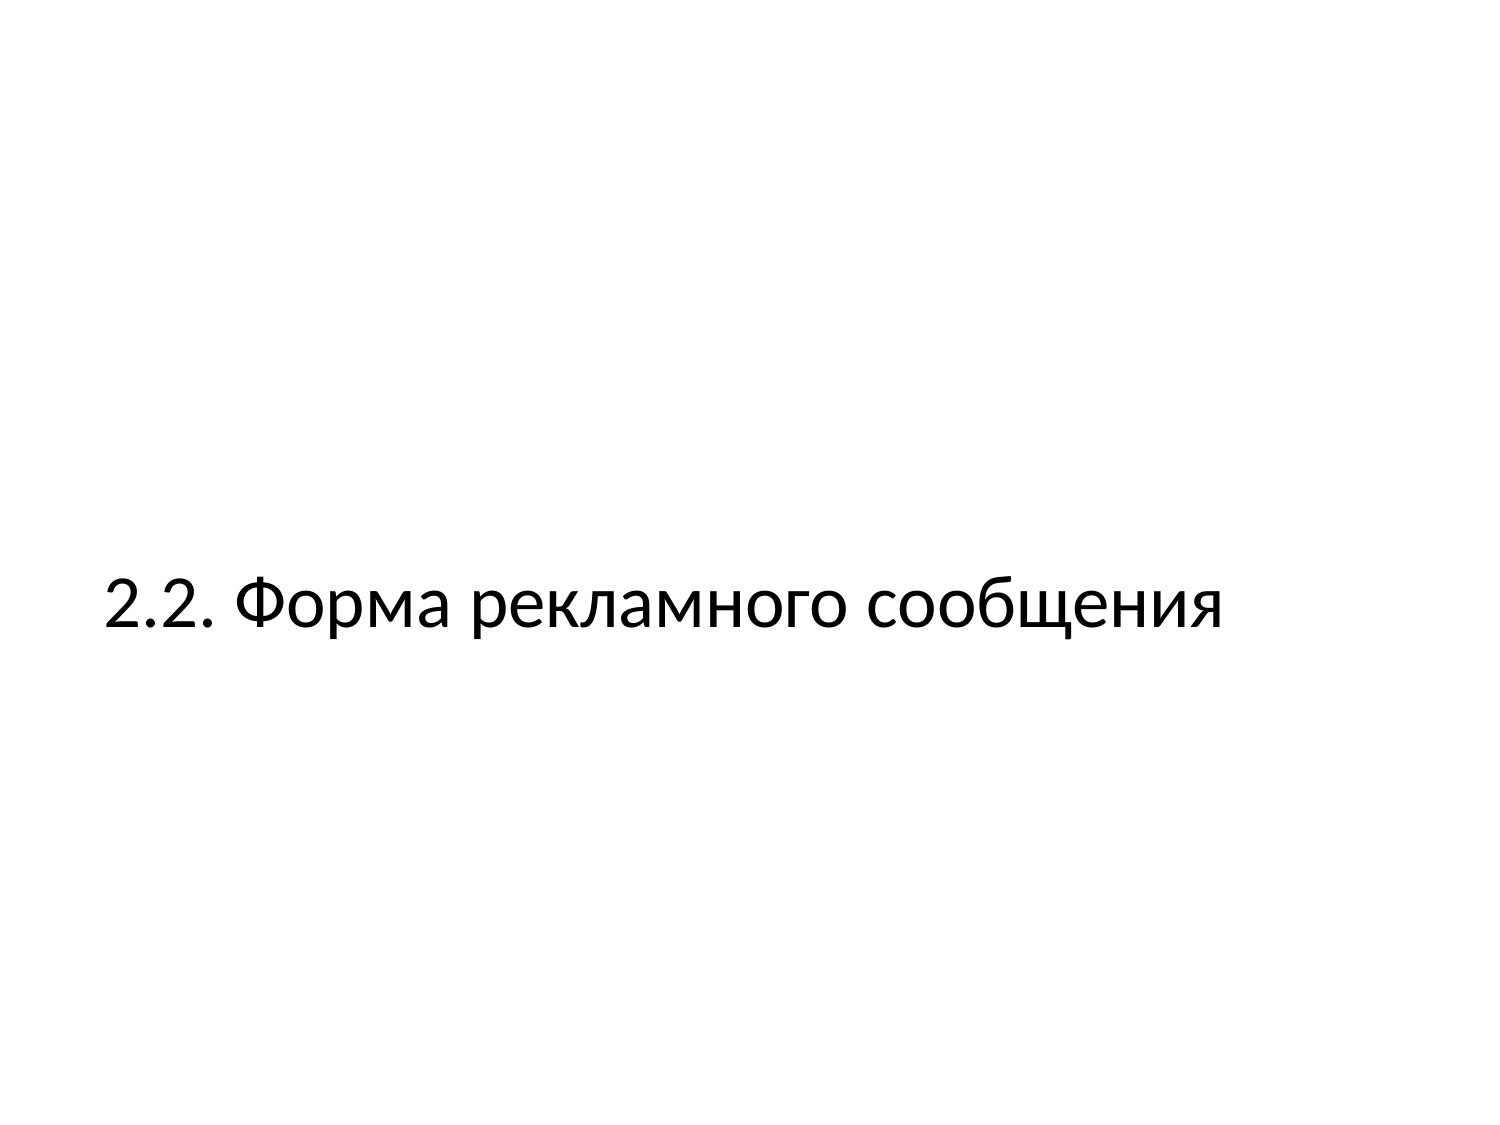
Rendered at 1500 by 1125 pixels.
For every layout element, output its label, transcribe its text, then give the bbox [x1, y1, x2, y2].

title 2.2. Форма рекламного сообщения [88, 515, 1439, 691]
